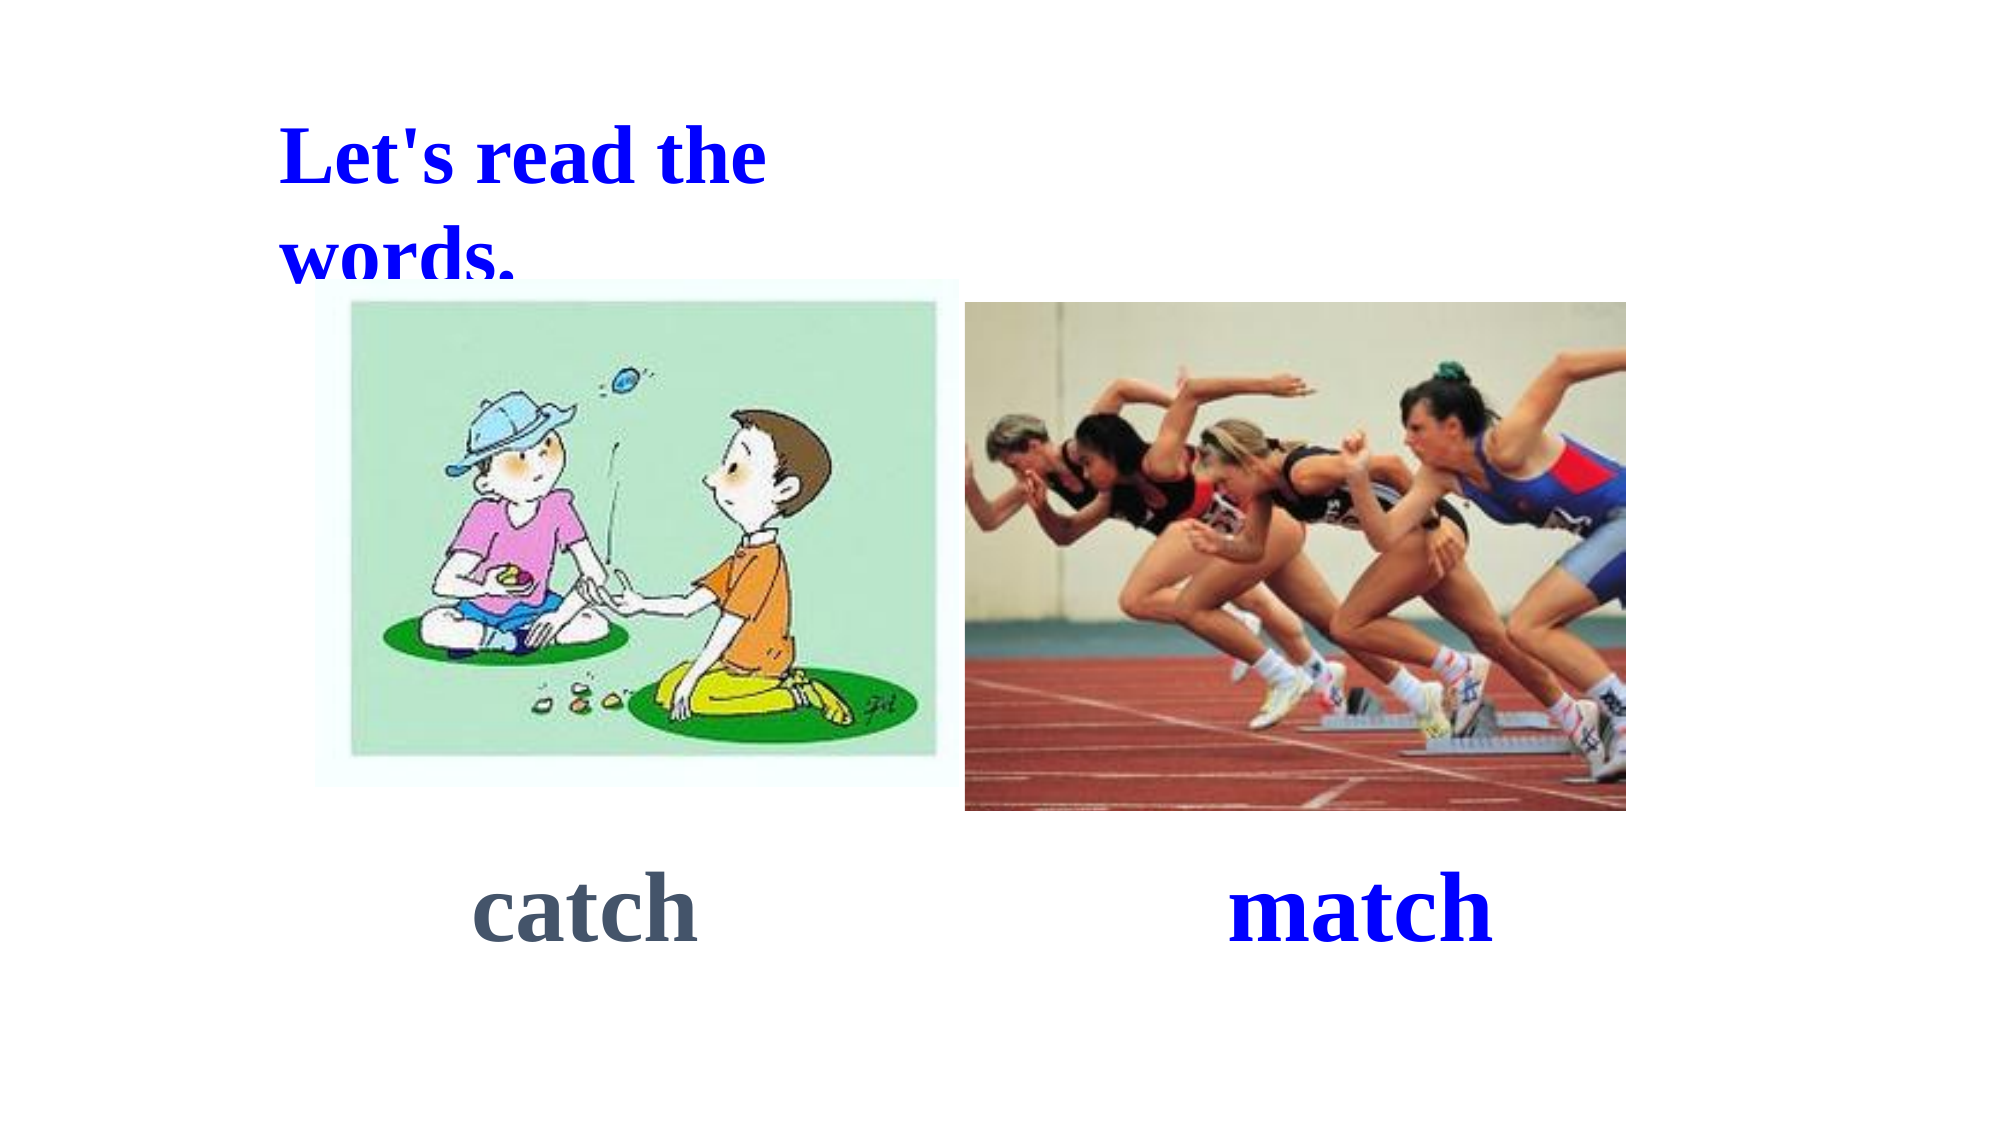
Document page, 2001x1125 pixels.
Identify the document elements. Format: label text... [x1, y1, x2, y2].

text_box catch [456, 834, 883, 970]
text_box Let's read the words. [264, 92, 1036, 308]
text_box match [1212, 834, 1568, 970]
picture [315, 279, 959, 787]
picture [964, 302, 1626, 811]
